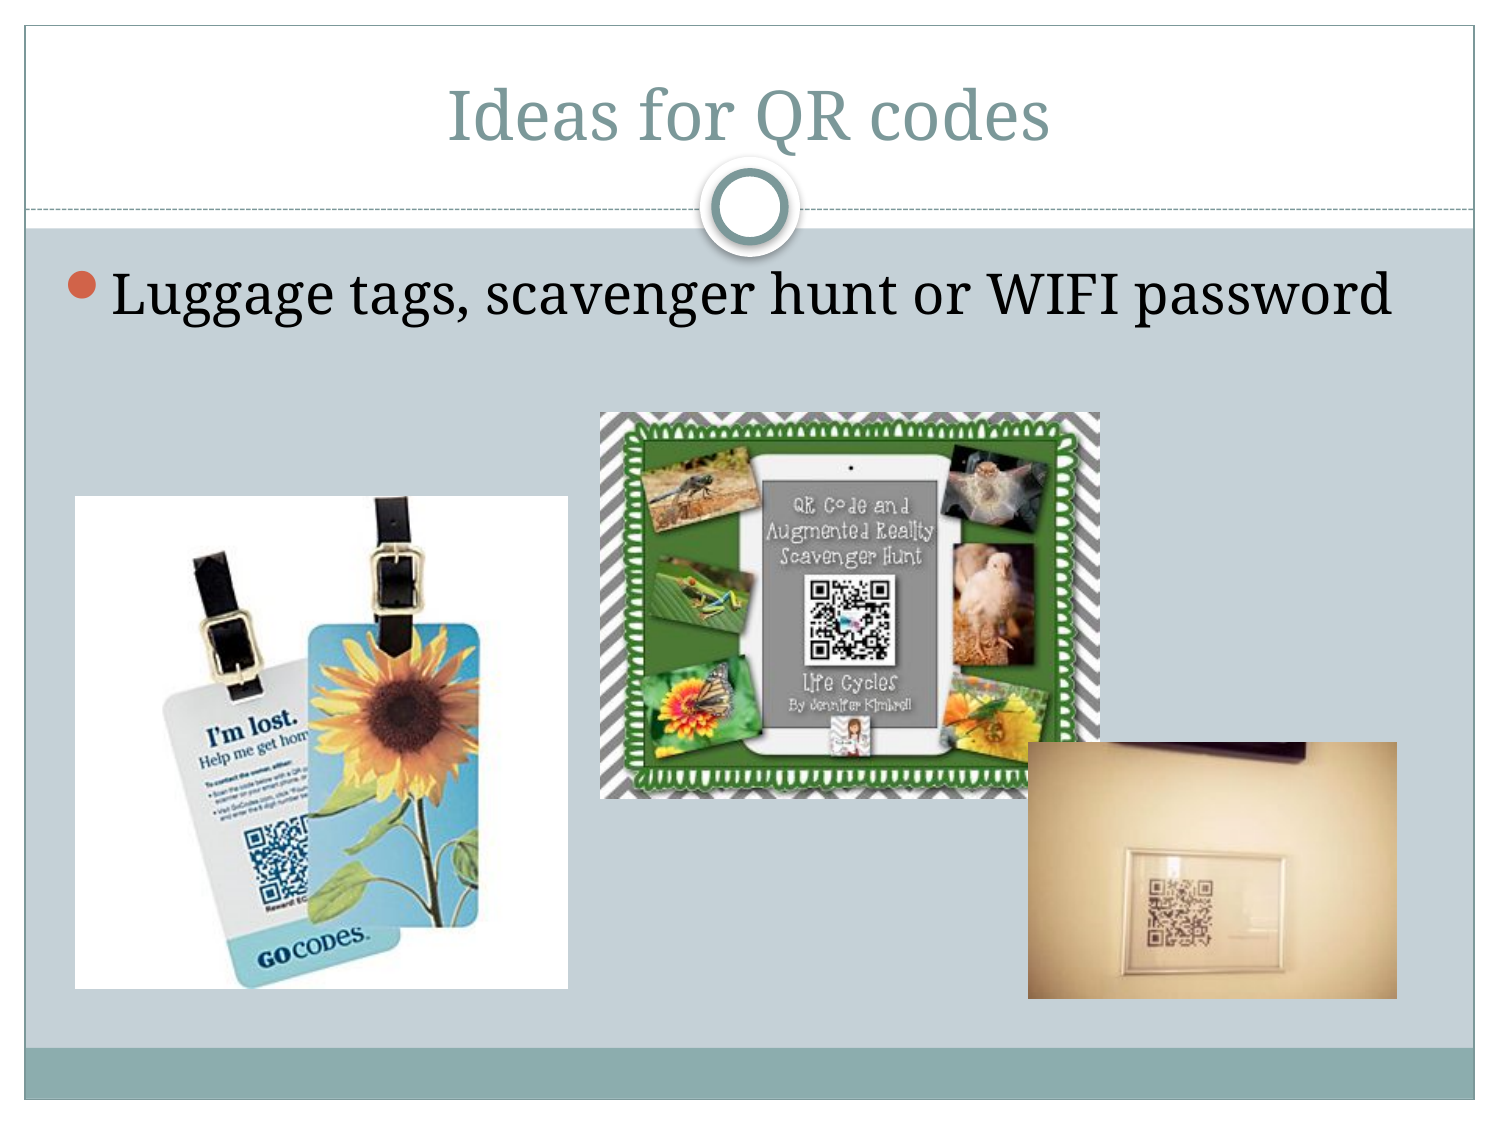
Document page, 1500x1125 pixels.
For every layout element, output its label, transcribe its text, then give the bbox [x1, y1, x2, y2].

picture [599, 412, 1398, 999]
title Ideas for QR codes [49, 37, 1450, 162]
picture [74, 495, 568, 989]
list Luggage tags, scavenger hunt or WIFI password [49, 250, 1445, 1001]
